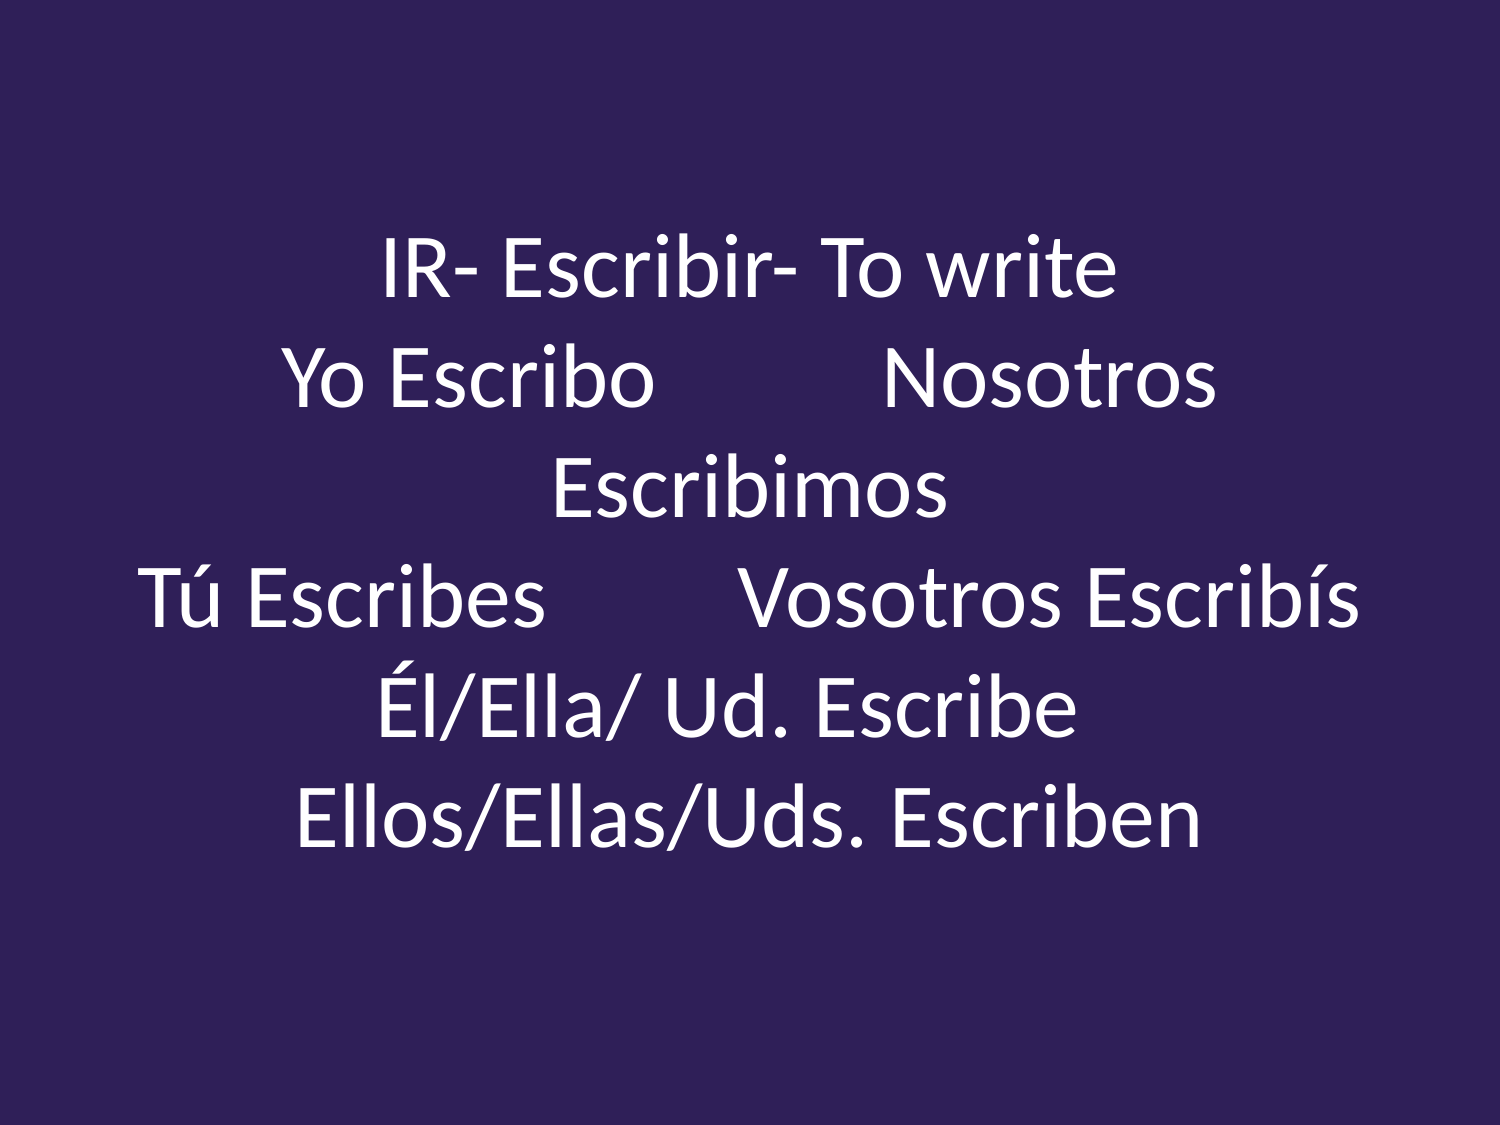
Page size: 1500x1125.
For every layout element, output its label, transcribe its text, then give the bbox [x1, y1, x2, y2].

title IR- Escribir- To write Yo Escribo Nosotros Escribimos Tú Escribes Vosotros Escribís Él/Ella/ Ud. Escribe Ellos/Ellas/Uds. Escriben [75, 45, 1425, 1027]
